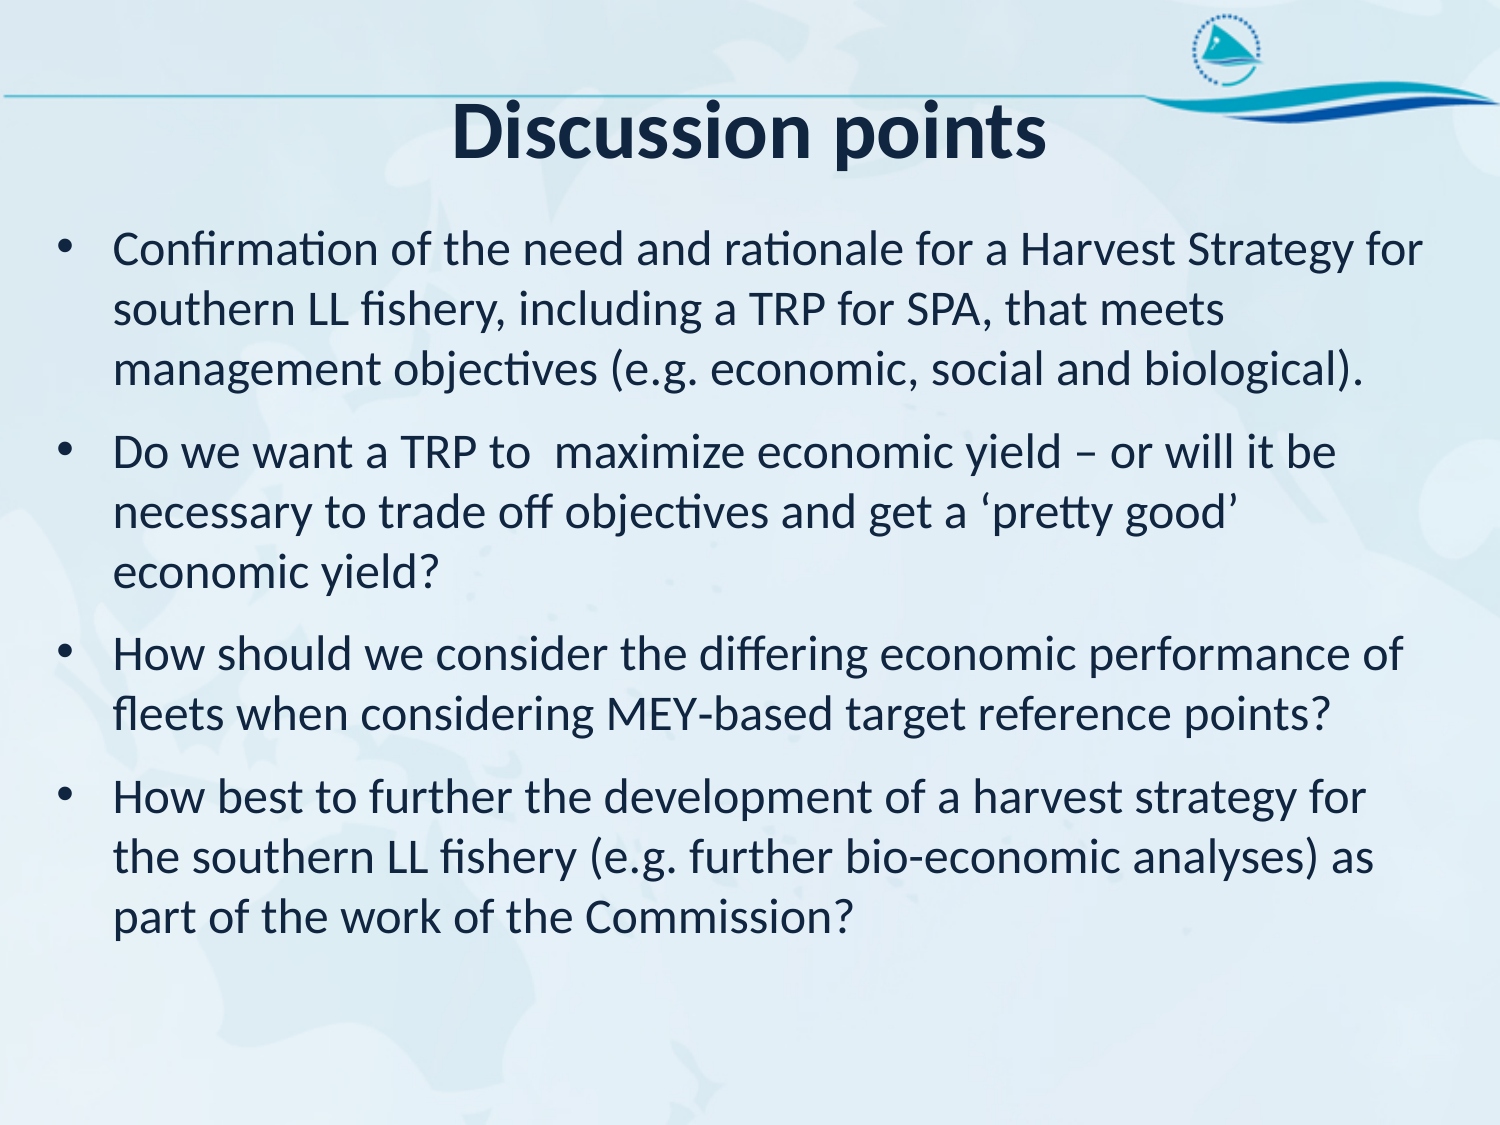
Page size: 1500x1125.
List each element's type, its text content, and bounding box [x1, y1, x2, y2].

list Confirmation of the need and rationale for a Harvest Strategy for southern LL fishery, including a TRP for SPA, that meets management objectives (e.g. economic, social and biological). Do we want a TRP to maximize economic yield – or will it be necessary to trade off objectives and get a ‘pretty good’ economic yield? How should we consider the differing economic performance of fleets when considering MEY‐based target reference points? How best to further the development of a harvest strategy for the southern LL fishery (e.g. further bio-economic analyses) as part of the work of the Commission? [41, 207, 1459, 889]
picture [0, 0, 1500, 1125]
title Discussion points [74, 42, 1426, 207]
